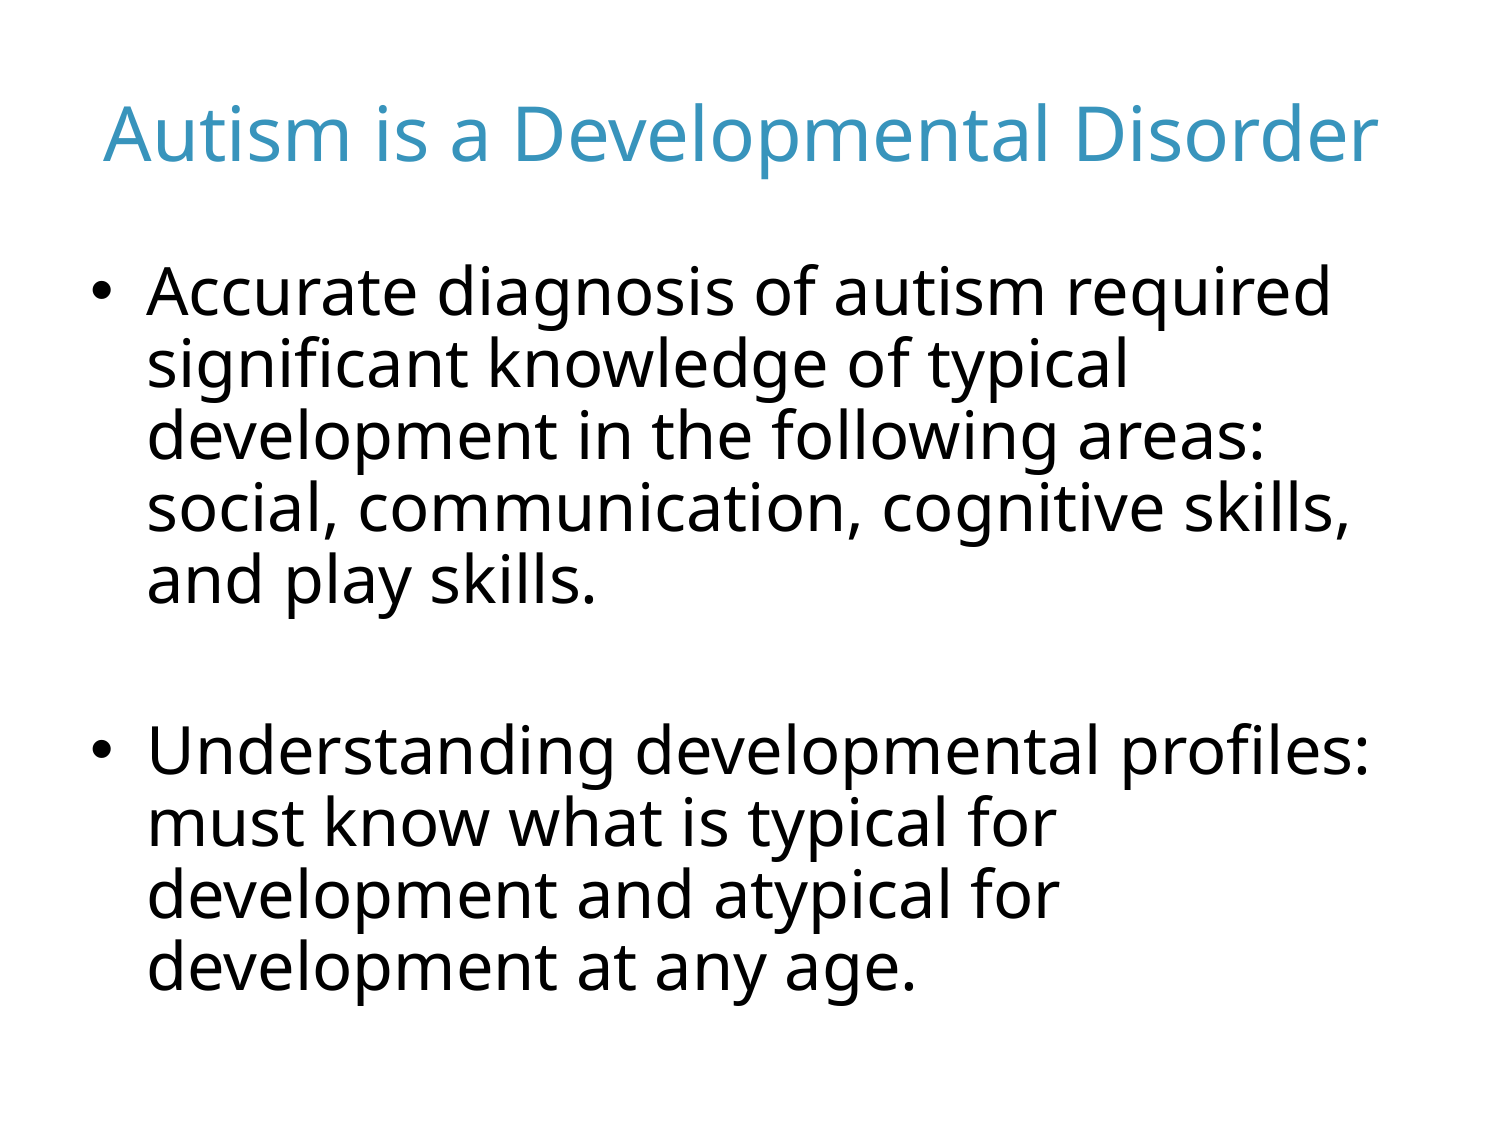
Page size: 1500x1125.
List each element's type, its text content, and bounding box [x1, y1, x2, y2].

list Accurate diagnosis of autism required significant knowledge of typical development in the following areas: social, communication, cognitive skills, and play skills. Understanding developmental profiles: must know what is typical for development and atypical for development at any age. [75, 249, 1423, 1013]
title Autism is a Developmental Disorder [62, 37, 1423, 225]
